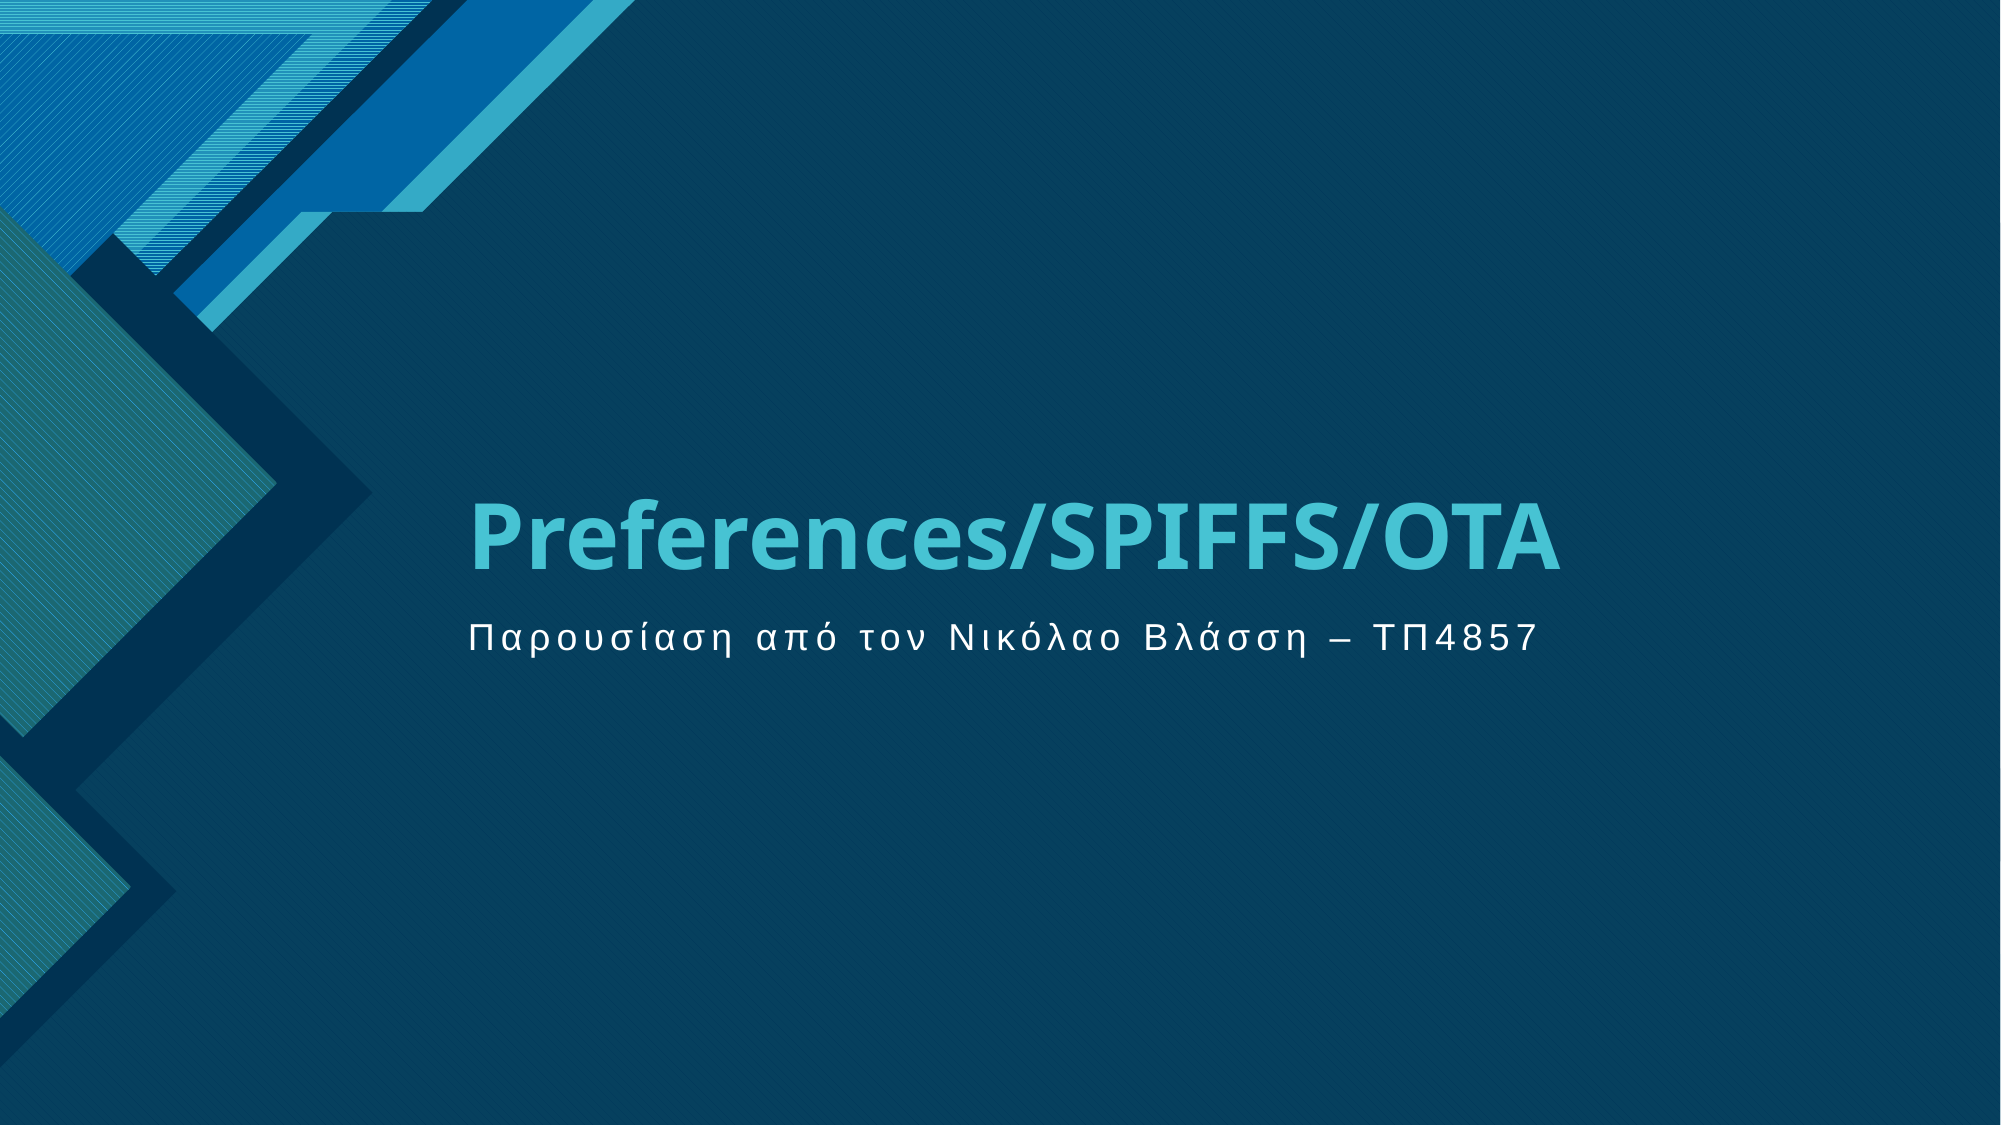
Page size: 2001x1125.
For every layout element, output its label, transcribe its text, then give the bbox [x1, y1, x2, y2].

subtitle Παρουσίαση από τον Νικόλαο Βλάσση – ΤΠ4857 [453, 610, 1614, 753]
title Preferences/SPIFFS/OTA [453, 393, 1614, 597]
